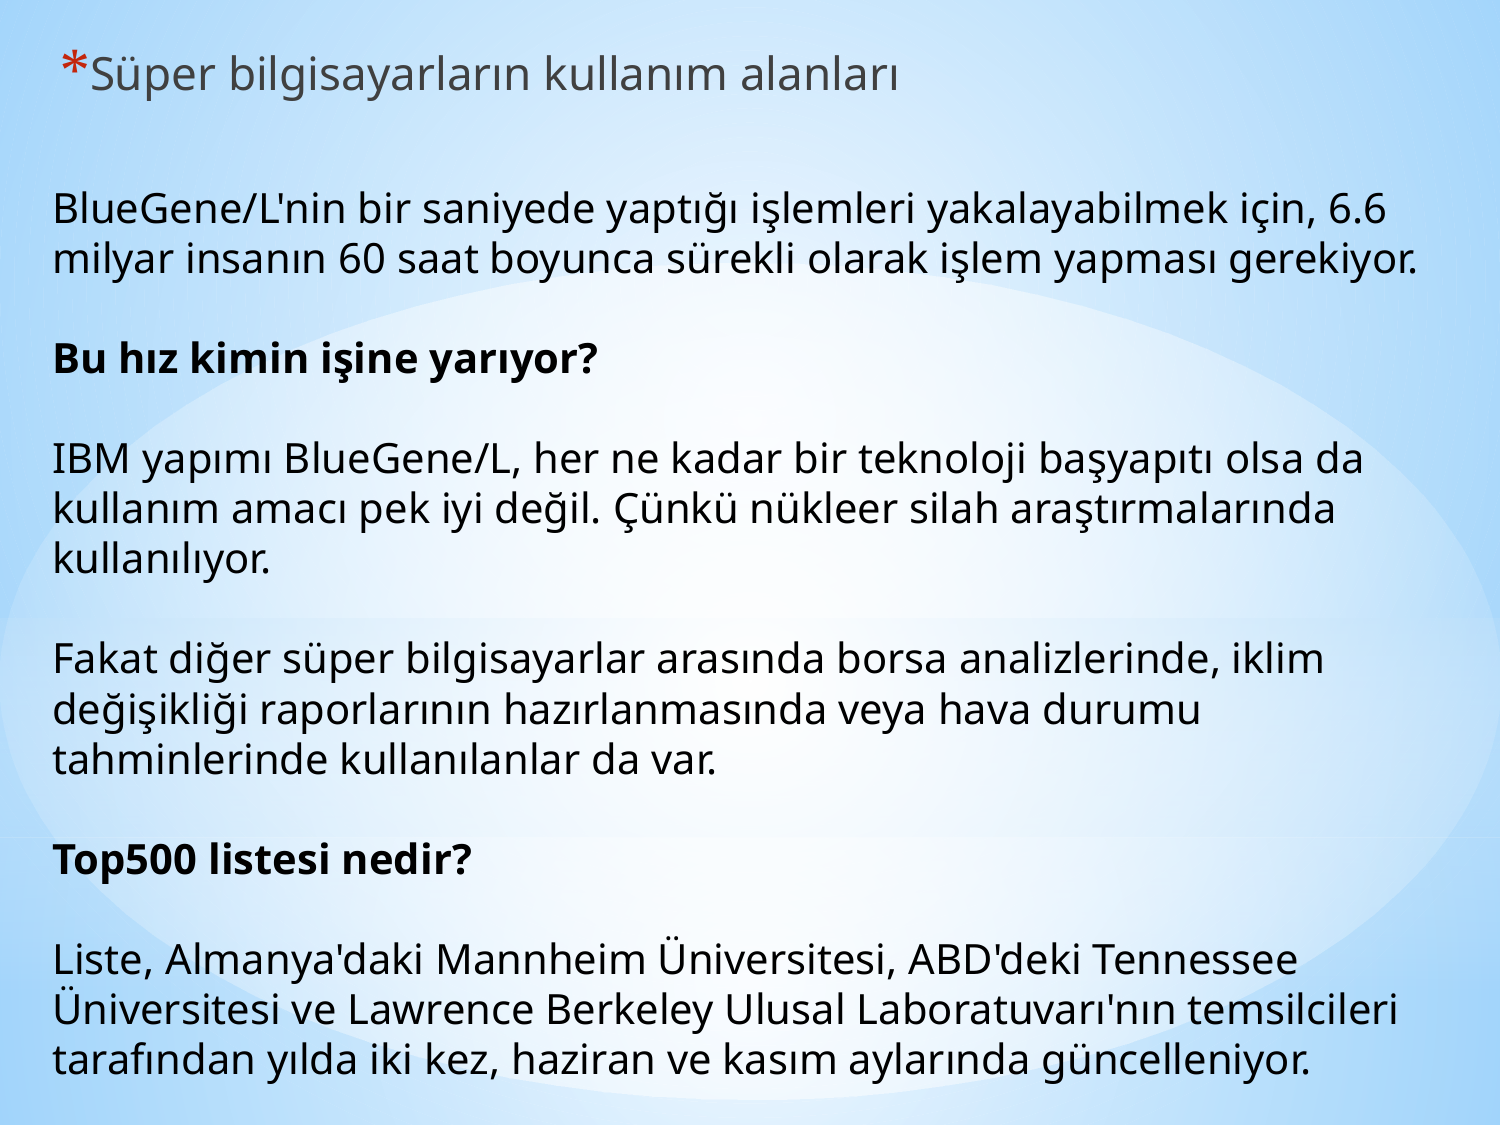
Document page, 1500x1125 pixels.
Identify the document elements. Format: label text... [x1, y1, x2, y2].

text_box BlueGene/L'nin bir saniyede yaptığı işlemleri yakalayabilmek için, 6.6 milyar insanın 60 saat boyunca sürekli olarak işlem yapması gerekiyor. Bu hız kimin işine yarıyor? IBM yapımı BlueGene/L, her ne kadar bir teknoloji başyapıtı olsa da kullanım amacı pek iyi değil. Çünkü nükleer silah araştırmalarında kullanılıyor. Fakat diğer süper bilgisayarlar arasında borsa analizlerinde, iklim değişikliği raporlarının hazırlanmasında veya hava durumu tahminlerinde kullanılanlar da var. Top500 listesi nedir? Liste, Almanya'daki Mannheim Üniversitesi, ABD'deki Tennessee Üniversitesi ve Lawrence Berkeley Ulusal Laboratuvarı'nın temsilcileri tarafından yılda iki kez, haziran ve kasım aylarında güncelleniyor. [37, 174, 1463, 1090]
list Süper bilgisayarların kullanım alanları [37, 37, 1138, 138]
